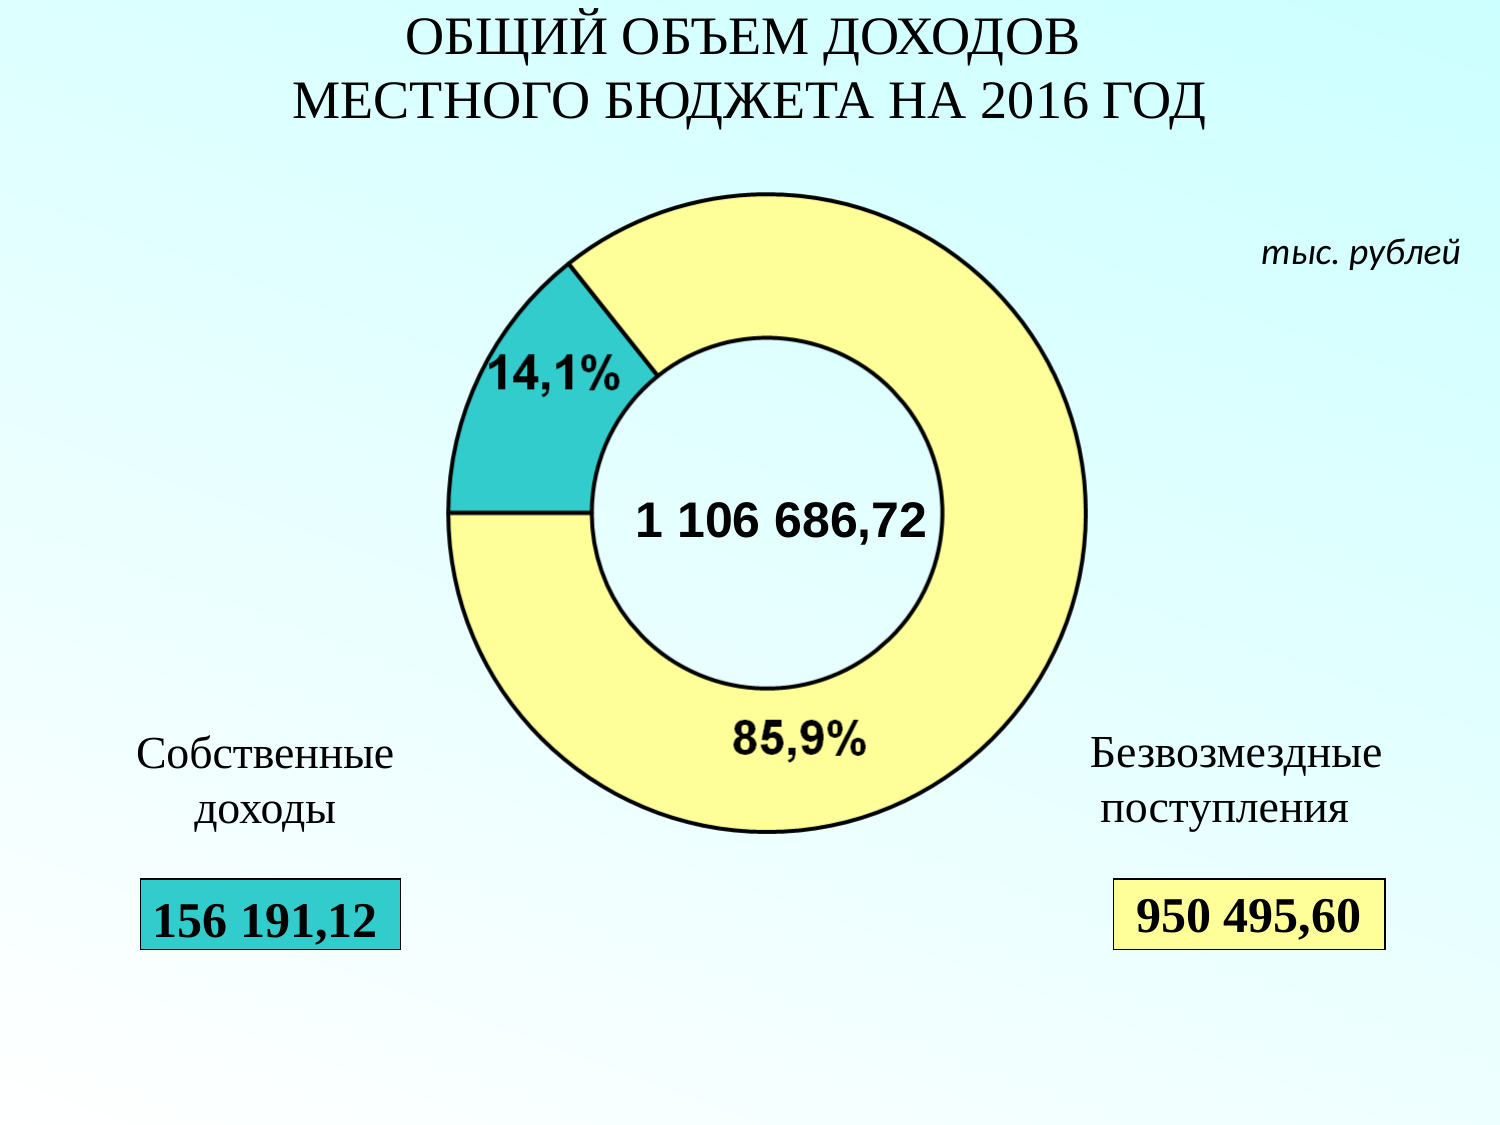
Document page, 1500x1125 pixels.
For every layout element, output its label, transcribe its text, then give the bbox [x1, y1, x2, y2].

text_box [190, 120, 1365, 911]
text_box тыс. рублей [1368, 219, 1500, 280]
text_box ОБЩИЙ ОБЪЕМ ДОХОДОВ МЕСТНОГО БЮДЖЕТА НА 2016 ГОД [0, 0, 1500, 130]
text_box Безвозмездные поступления 950 495,60 [1042, 714, 1430, 950]
text_box Собственные доходы 156 191,12 [46, 714, 484, 955]
